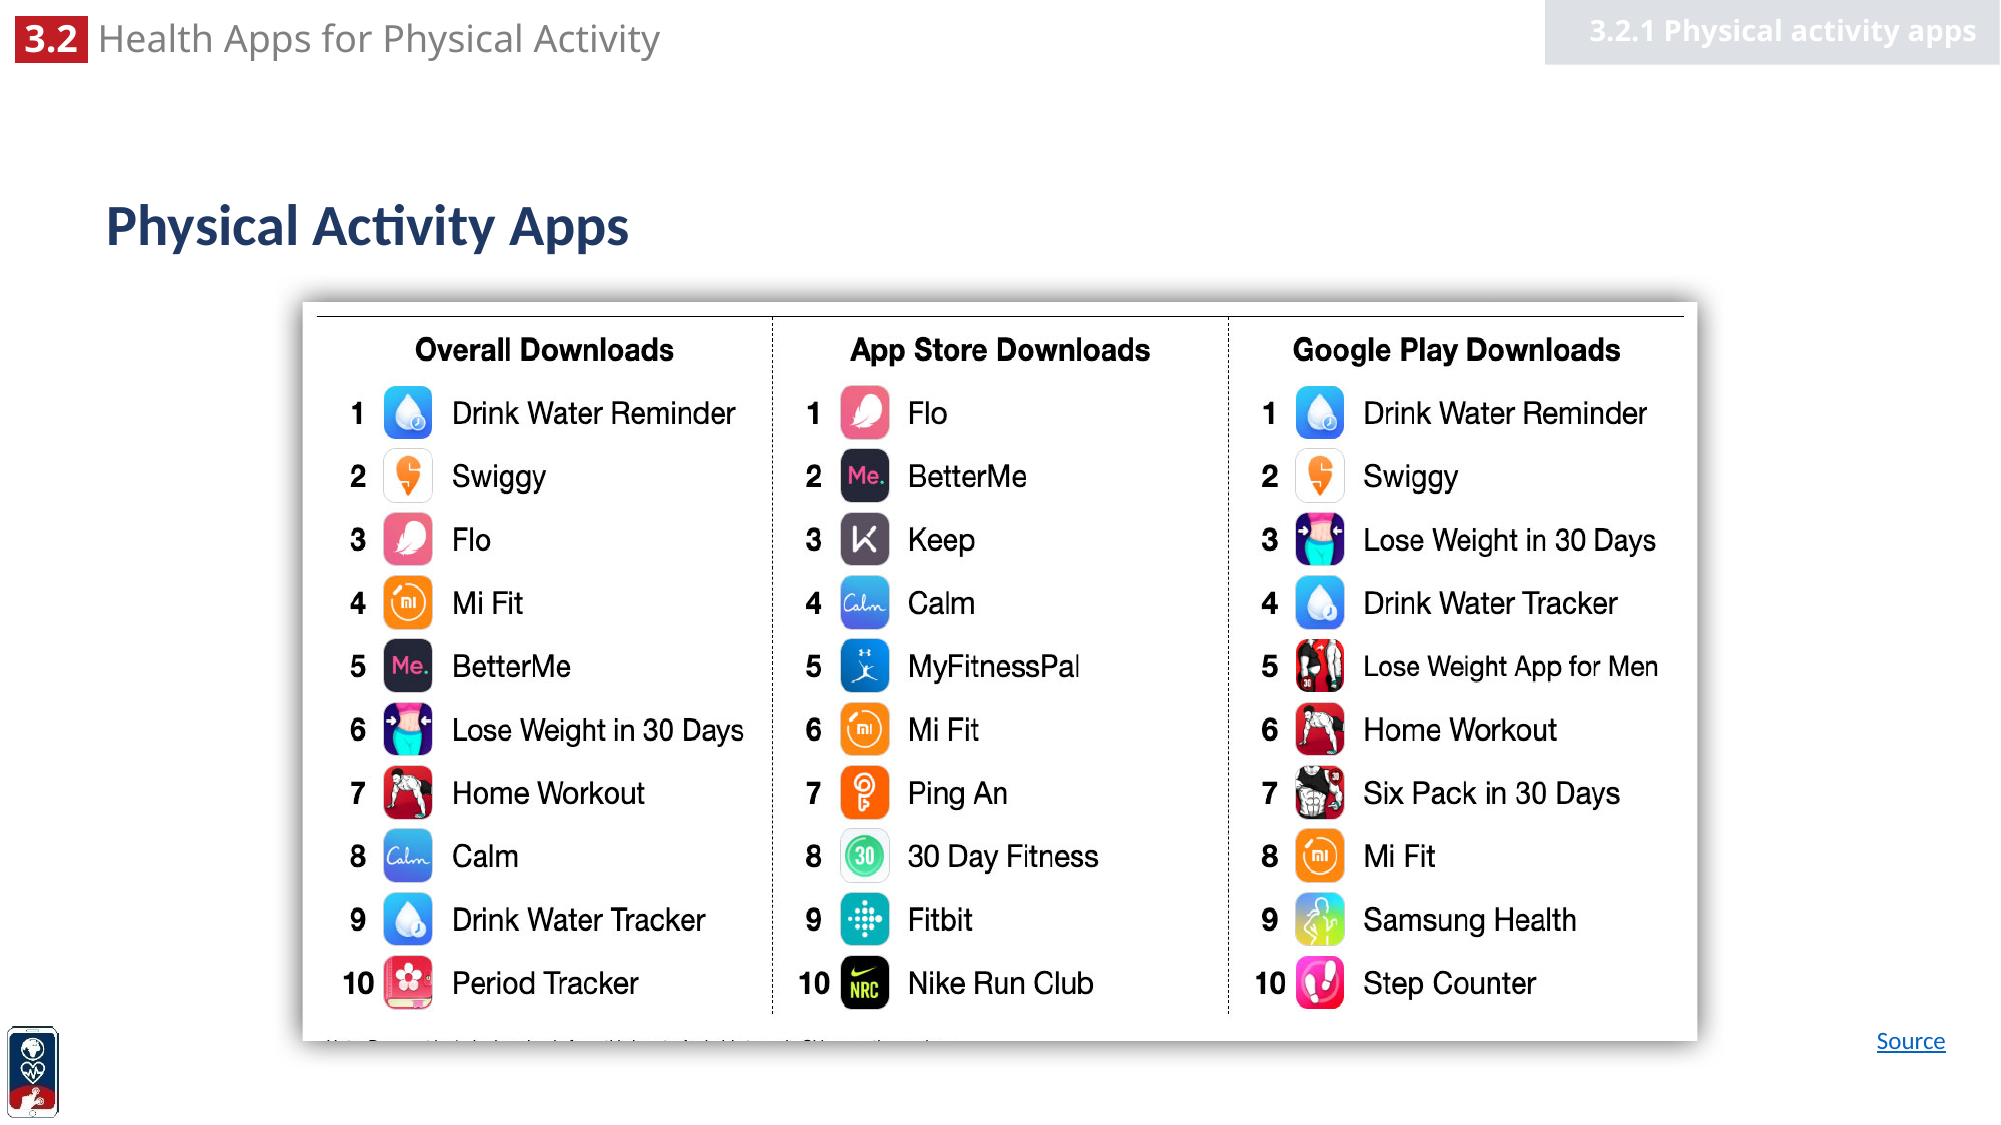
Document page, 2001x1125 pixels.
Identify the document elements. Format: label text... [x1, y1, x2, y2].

title Physical Activity Apps [91, 177, 1961, 276]
picture [7, 1026, 59, 1118]
picture [302, 302, 1698, 1041]
text_box Source [954, 1017, 1961, 1063]
text_box 3.2.1 Physical activity apps [1545, 0, 2000, 65]
